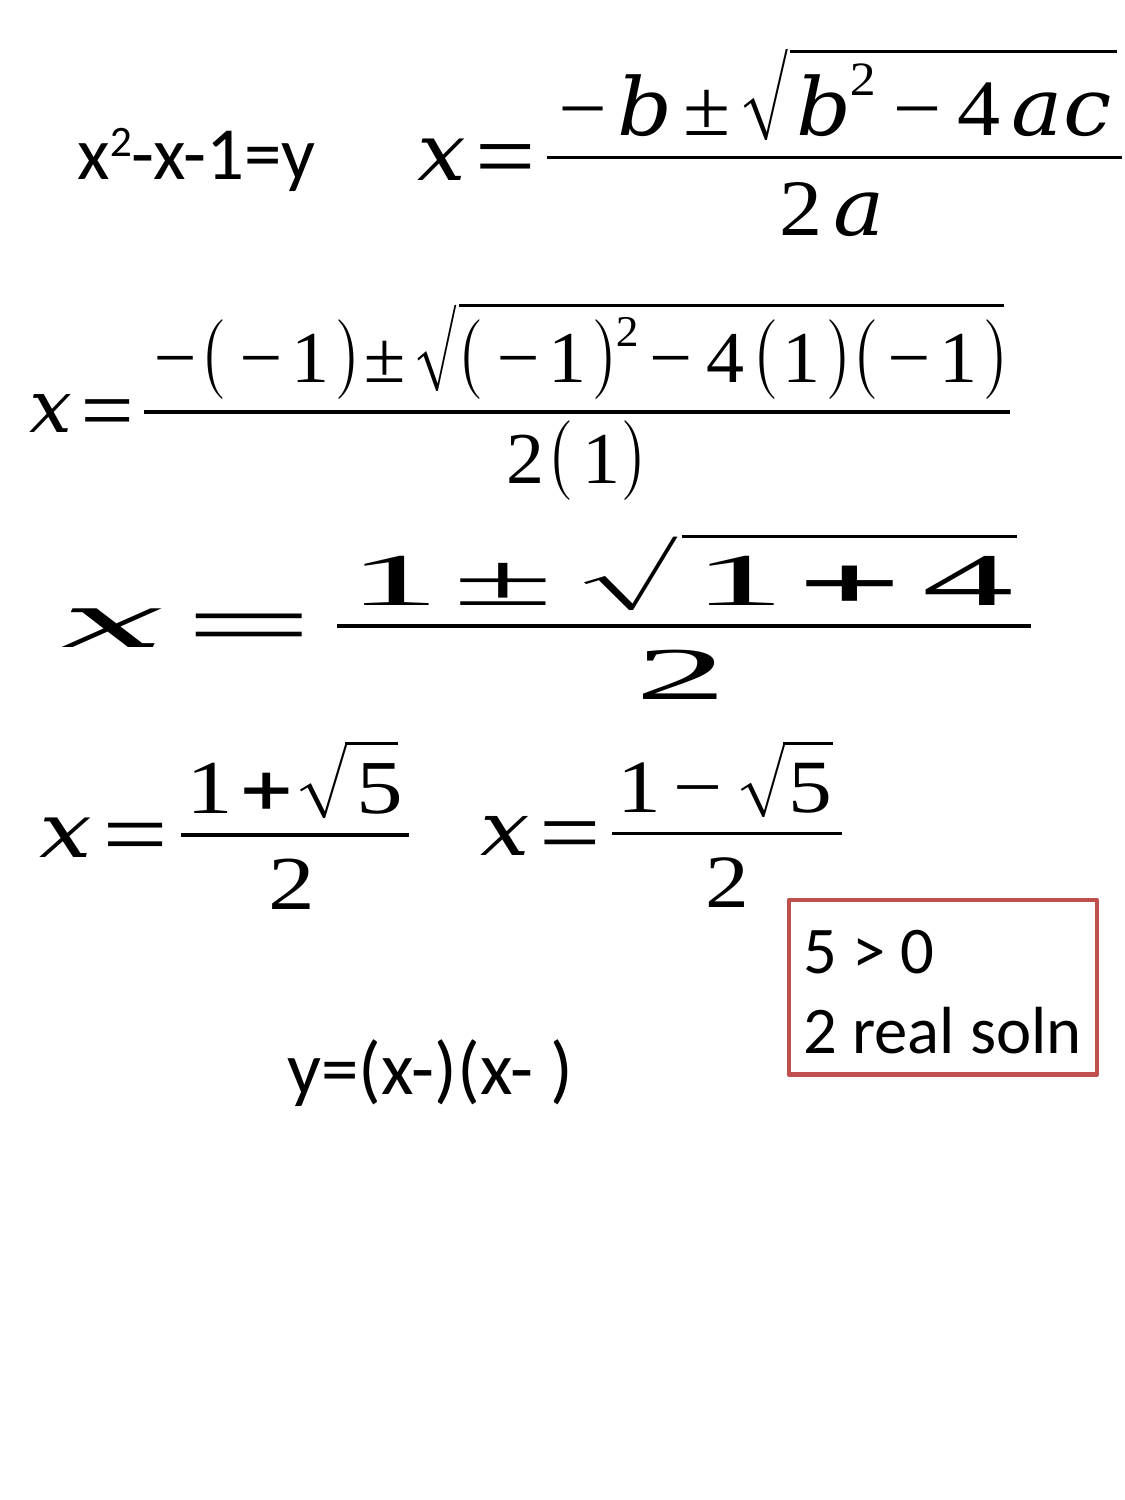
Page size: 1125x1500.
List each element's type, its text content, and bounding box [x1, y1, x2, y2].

text_box x2-x-1=y [62, 96, 475, 202]
text_box 5 > 0 2 real soln [787, 898, 1099, 1077]
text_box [33, 737, 846, 927]
